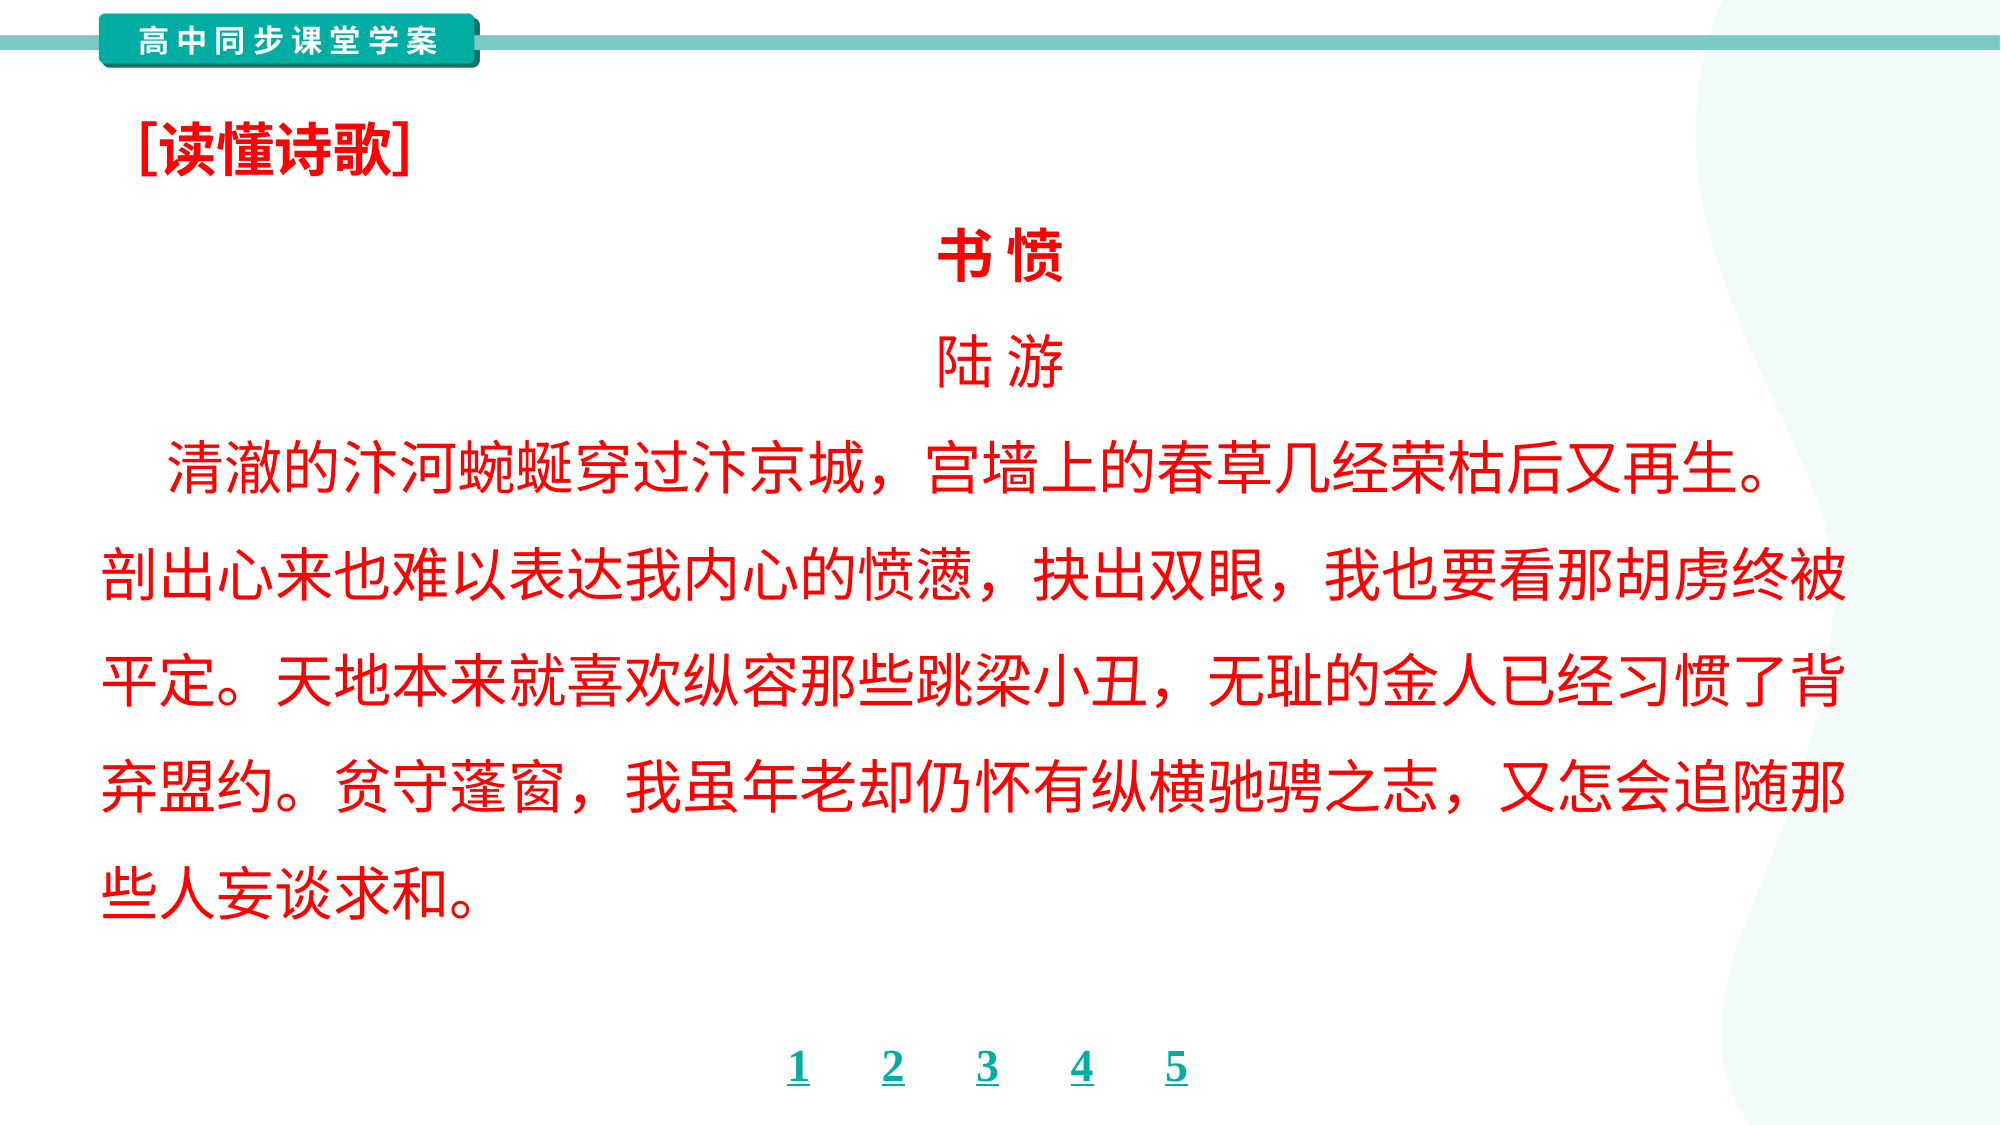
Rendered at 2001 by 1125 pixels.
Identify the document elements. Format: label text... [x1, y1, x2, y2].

picture [0, 0, 2000, 1125]
text_box ［读懂诗歌］ 书 愤 陆 游 清澈的汴河蜿蜒穿过汴京城，宫墙上的春草几经荣枯后又再生。 剖出心来也难以表达我内心的愤懑，抉出双眼，我也要看那胡虏终被 平定。天地本来就喜欢纵容那些跳梁小丑，无耻的金人已经习惯了背 弃盟约。贫守蓬窗，我虽年老却仍怀有纵横驰骋之志，又怎会追随那 些人妄谈求和。 [100, 76, 1899, 927]
